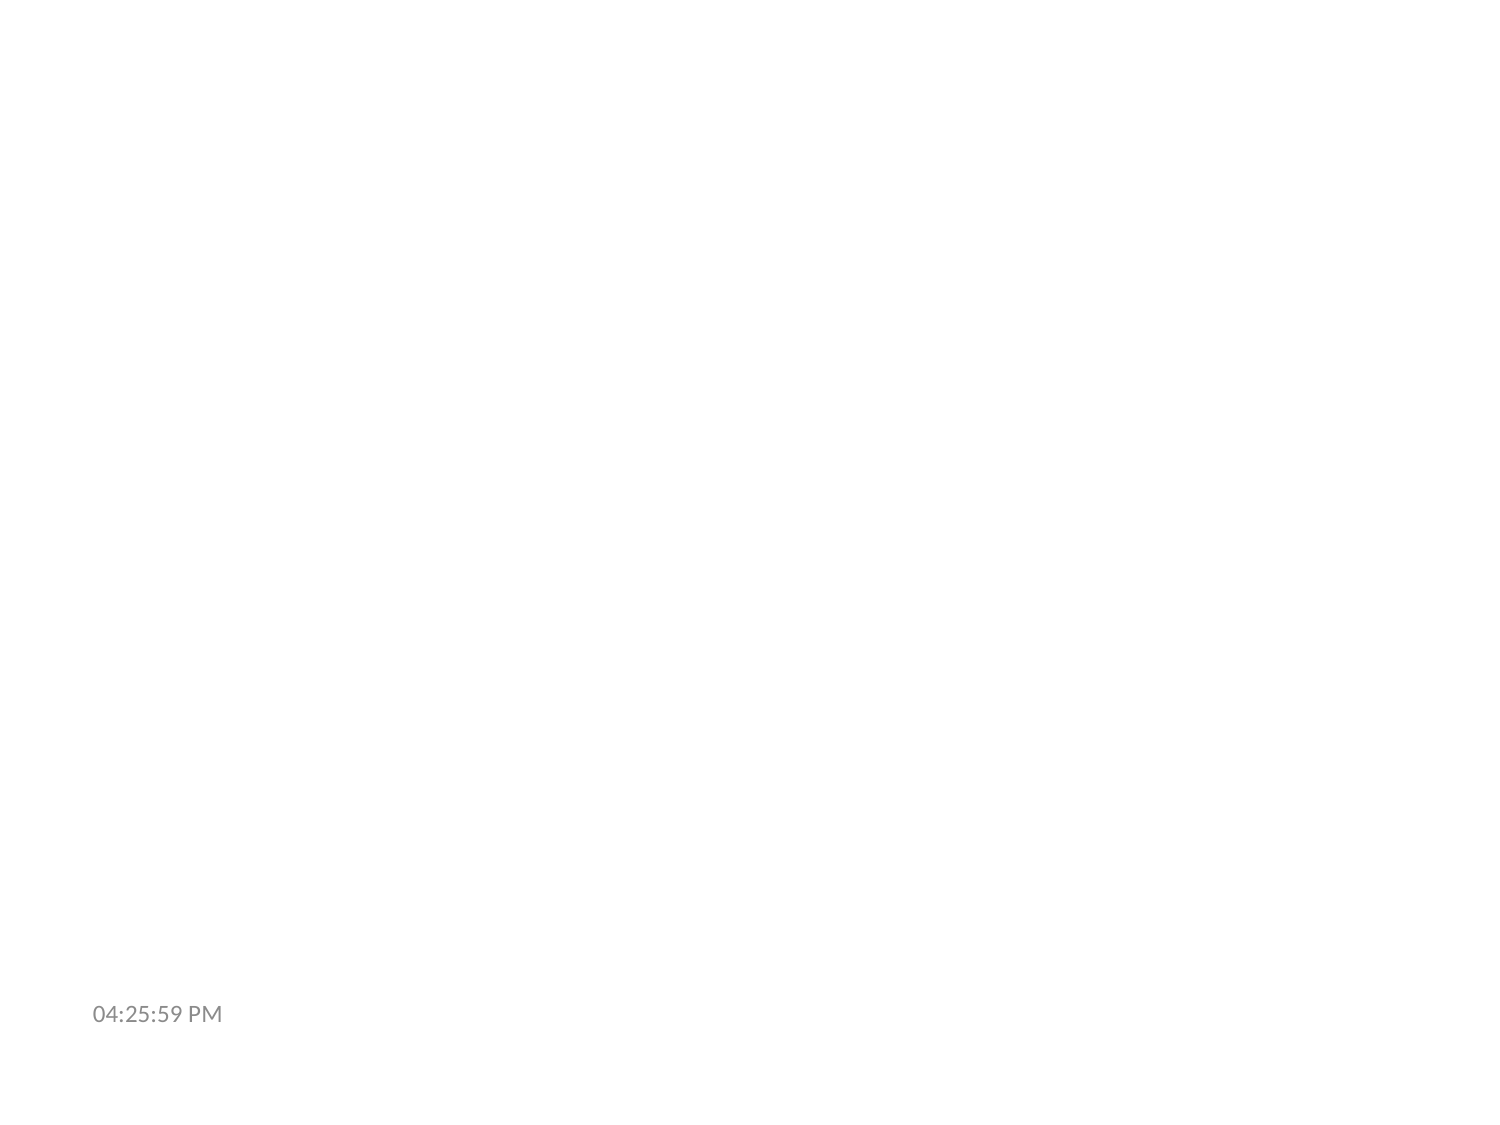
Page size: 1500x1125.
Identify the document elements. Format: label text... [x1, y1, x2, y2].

text_box 3:35:09 PM [77, 982, 428, 1043]
